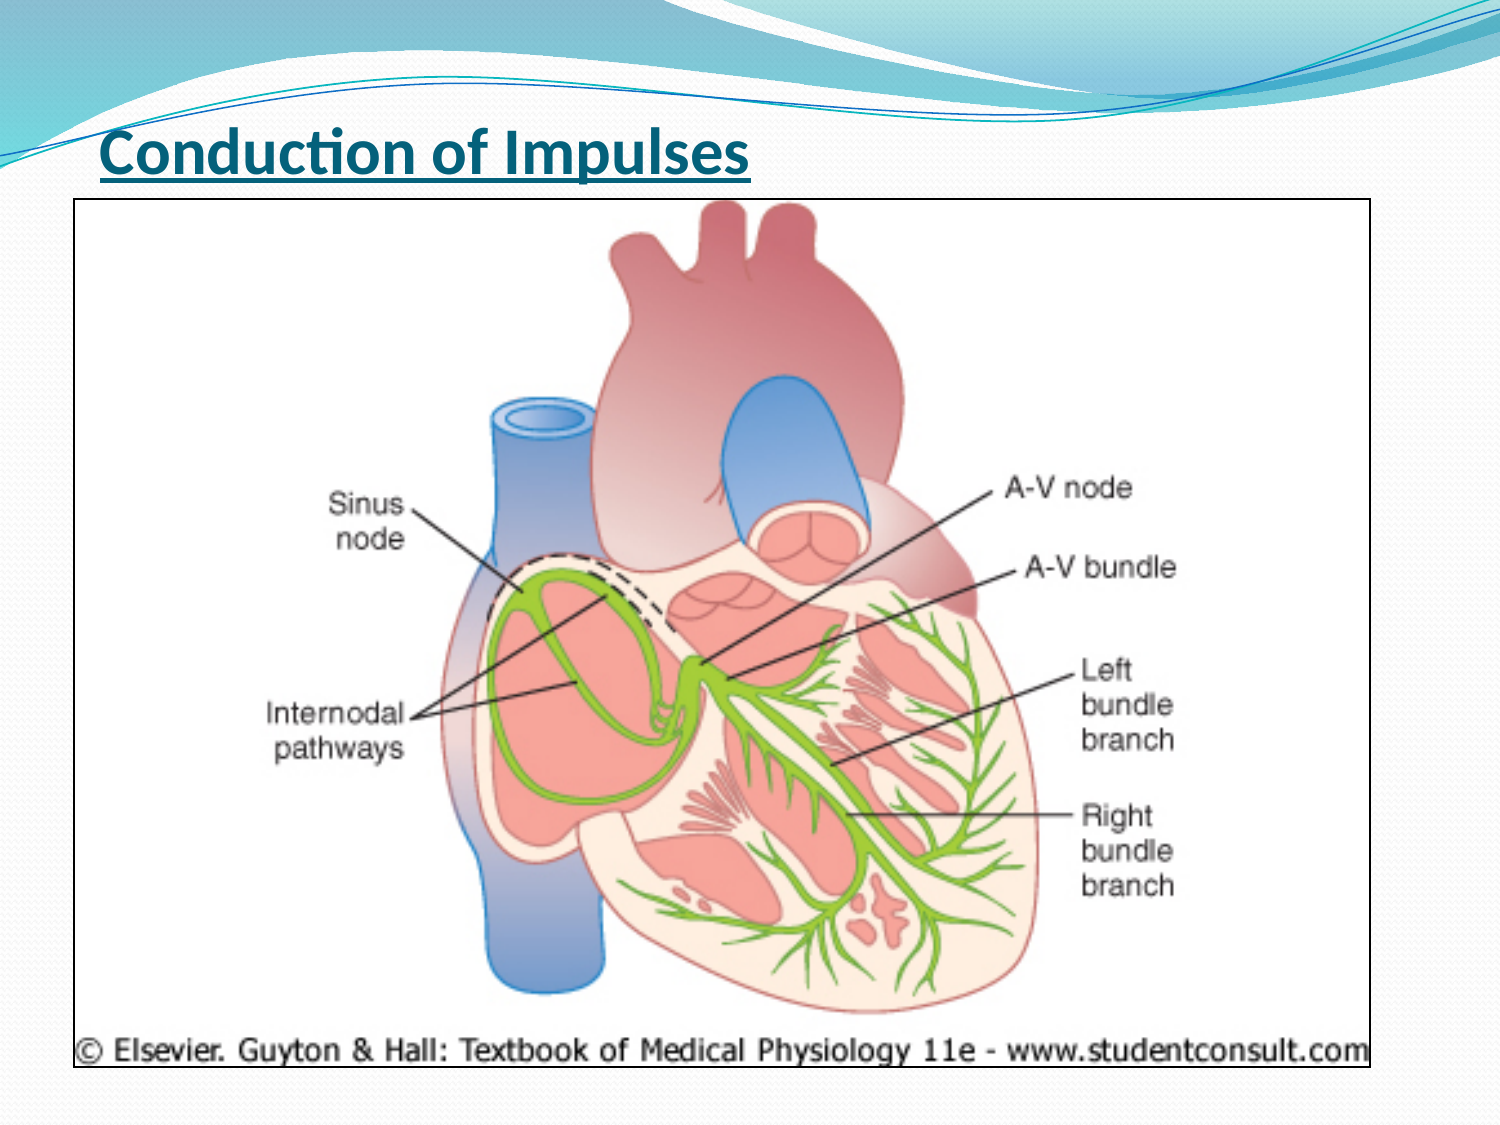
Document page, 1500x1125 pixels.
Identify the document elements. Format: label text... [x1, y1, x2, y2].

picture [74, 199, 1370, 1067]
title Conduction of Impulses [99, 0, 1463, 188]
